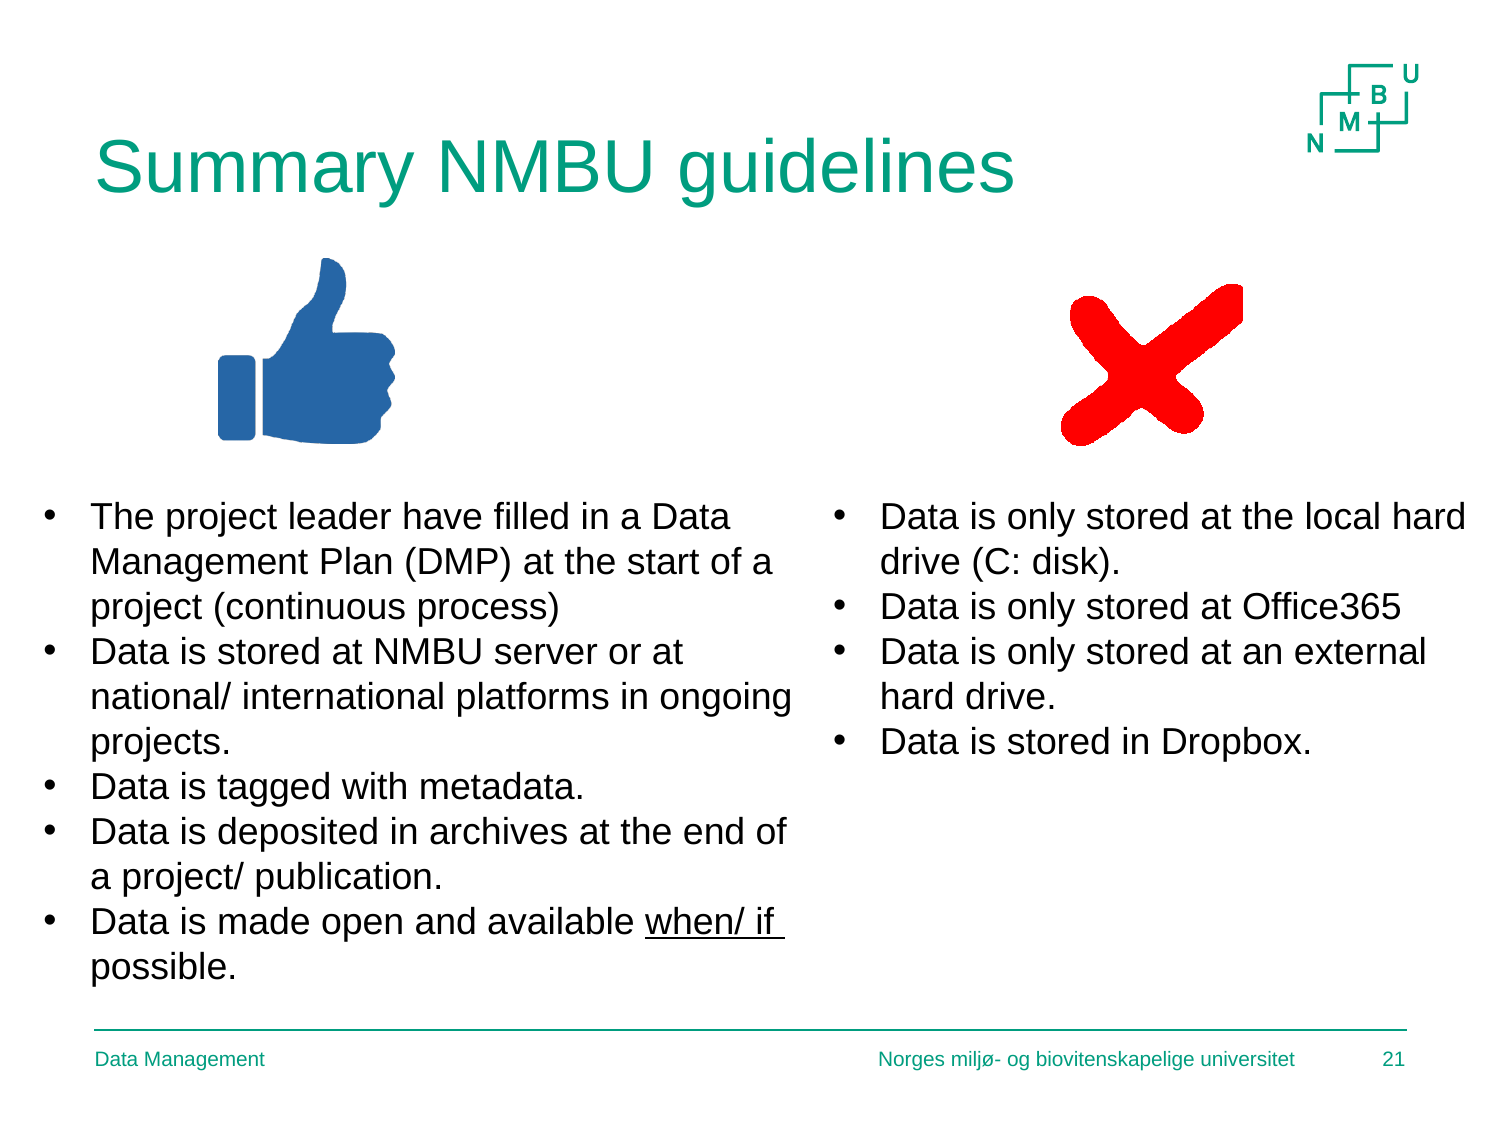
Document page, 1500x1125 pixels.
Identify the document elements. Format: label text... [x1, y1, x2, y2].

text_box Data is only stored at the local hard drive (C: disk). Data is only stored at Office365 Data is only stored at an external hard drive. Data is stored in Dropbox. [818, 484, 1483, 815]
footer Data Management [94, 1045, 875, 1071]
text_box The project leader have filled in a Data Management Plan (DMP) at the start of a project (continuous process) Data is stored at NMBU server or at national/ international platforms in ongoing projects. Data is tagged with metadata. Data is deposited in archives at the end of a project/ publication. Data is made open and available when/ if possible. [28, 484, 815, 1040]
slide_number Norges miljø- og biovitenskapelige universitet [878, 1045, 1353, 1071]
slide_number 21 [1356, 1045, 1406, 1071]
title Summary NMBU guidelines [94, 116, 1213, 208]
picture [218, 258, 395, 444]
picture [1058, 275, 1243, 460]
